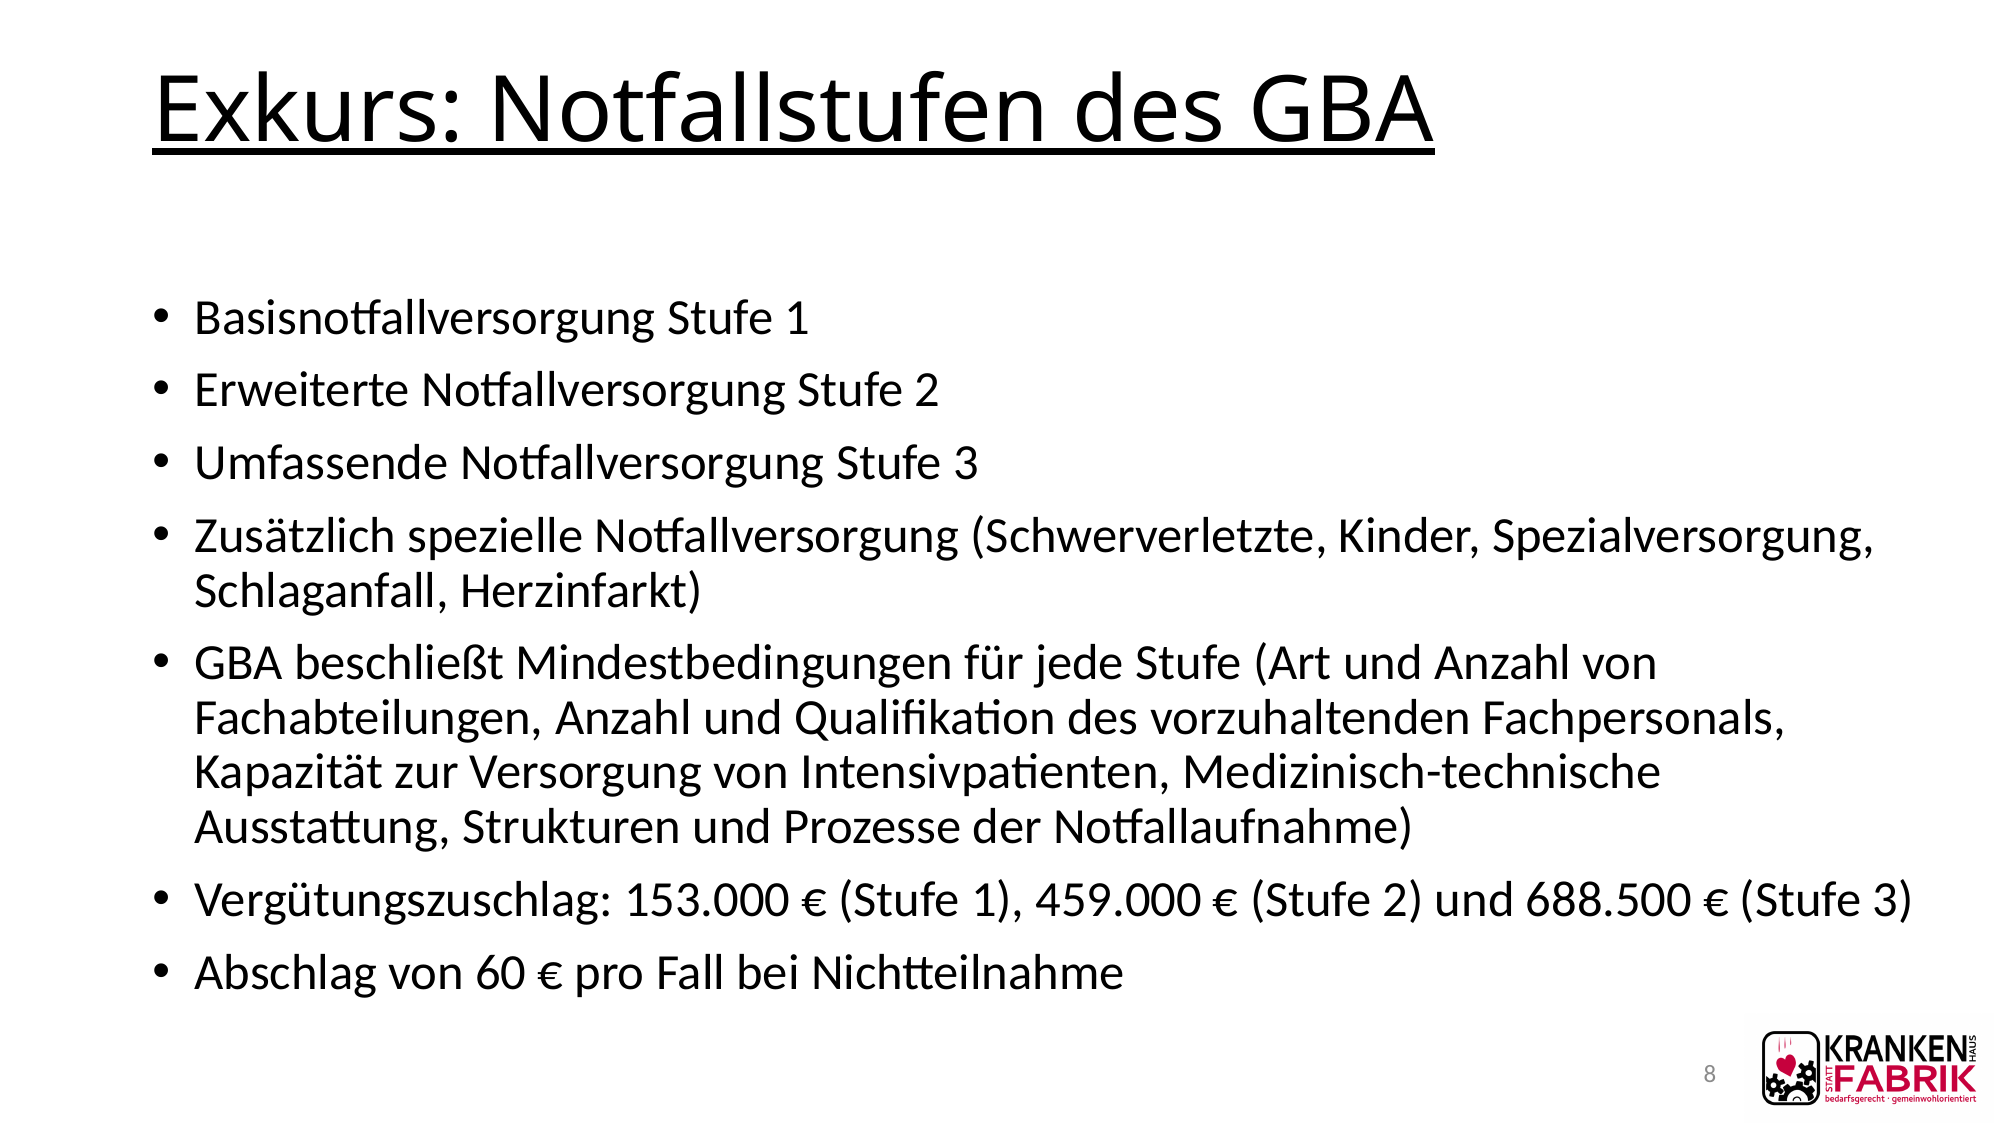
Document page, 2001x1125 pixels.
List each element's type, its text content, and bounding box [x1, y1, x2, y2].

title Exkurs: Notfallstufen des GBA [137, 3, 1863, 221]
picture [1744, 1013, 1994, 1123]
slide_number 8 [1281, 1042, 1731, 1103]
list Basisnotfallversorgung Stufe 1 Erweiterte Notfallversorgung Stufe 2 Umfassende Notfallversorgung Stufe 3 Zusätzlich spezielle Notfallversorgung (Schwerverletzte, Kinder, Spezialversorgung, Schlaganfall, Herzinfarkt) GBA beschließt Mindestbedingungen für jede Stufe (Art und Anzahl von Fachabteilungen, Anzahl und Qualifikation des vorzuhaltenden Fachpersonals, Kapazität zur Versorgung von Intensivpatienten, Medizinisch-technische Ausstattung, Strukturen und Prozesse der Notfallaufnahme) Vergütungszuschlag: 153.000 € (Stufe 1), 459.000 € (Stufe 2) und 688.500 € (Stufe 3) Abschlag von 60 € pro Fall bei Nichtteilnahme [137, 283, 1946, 1014]
